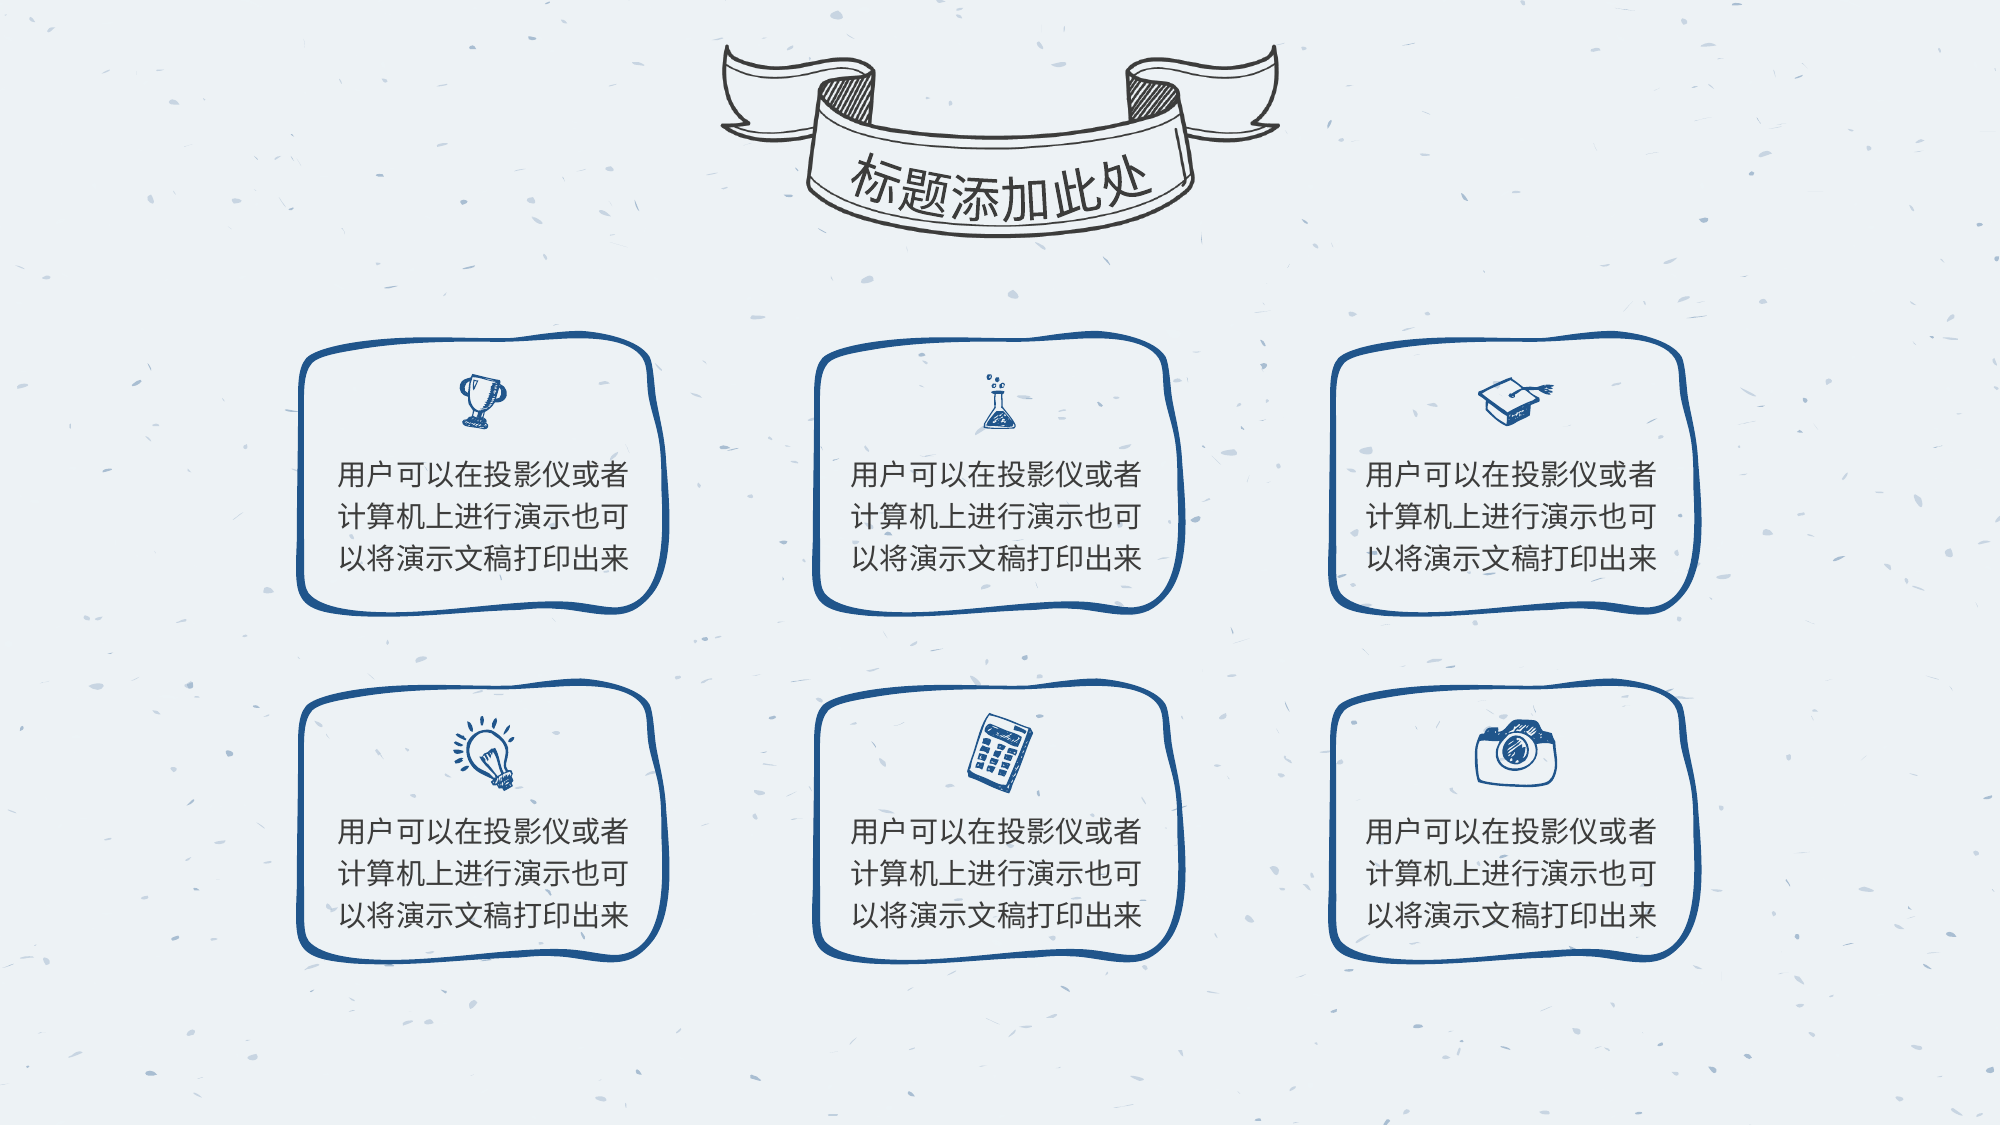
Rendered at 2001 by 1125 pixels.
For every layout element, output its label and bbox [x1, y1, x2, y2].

text_box [809, 678, 1191, 968]
text_box [1325, 678, 1707, 968]
text_box [293, 330, 675, 620]
text_box [1325, 330, 1707, 620]
picture [720, 44, 1280, 239]
text_box [809, 330, 1191, 620]
text_box [293, 678, 675, 968]
